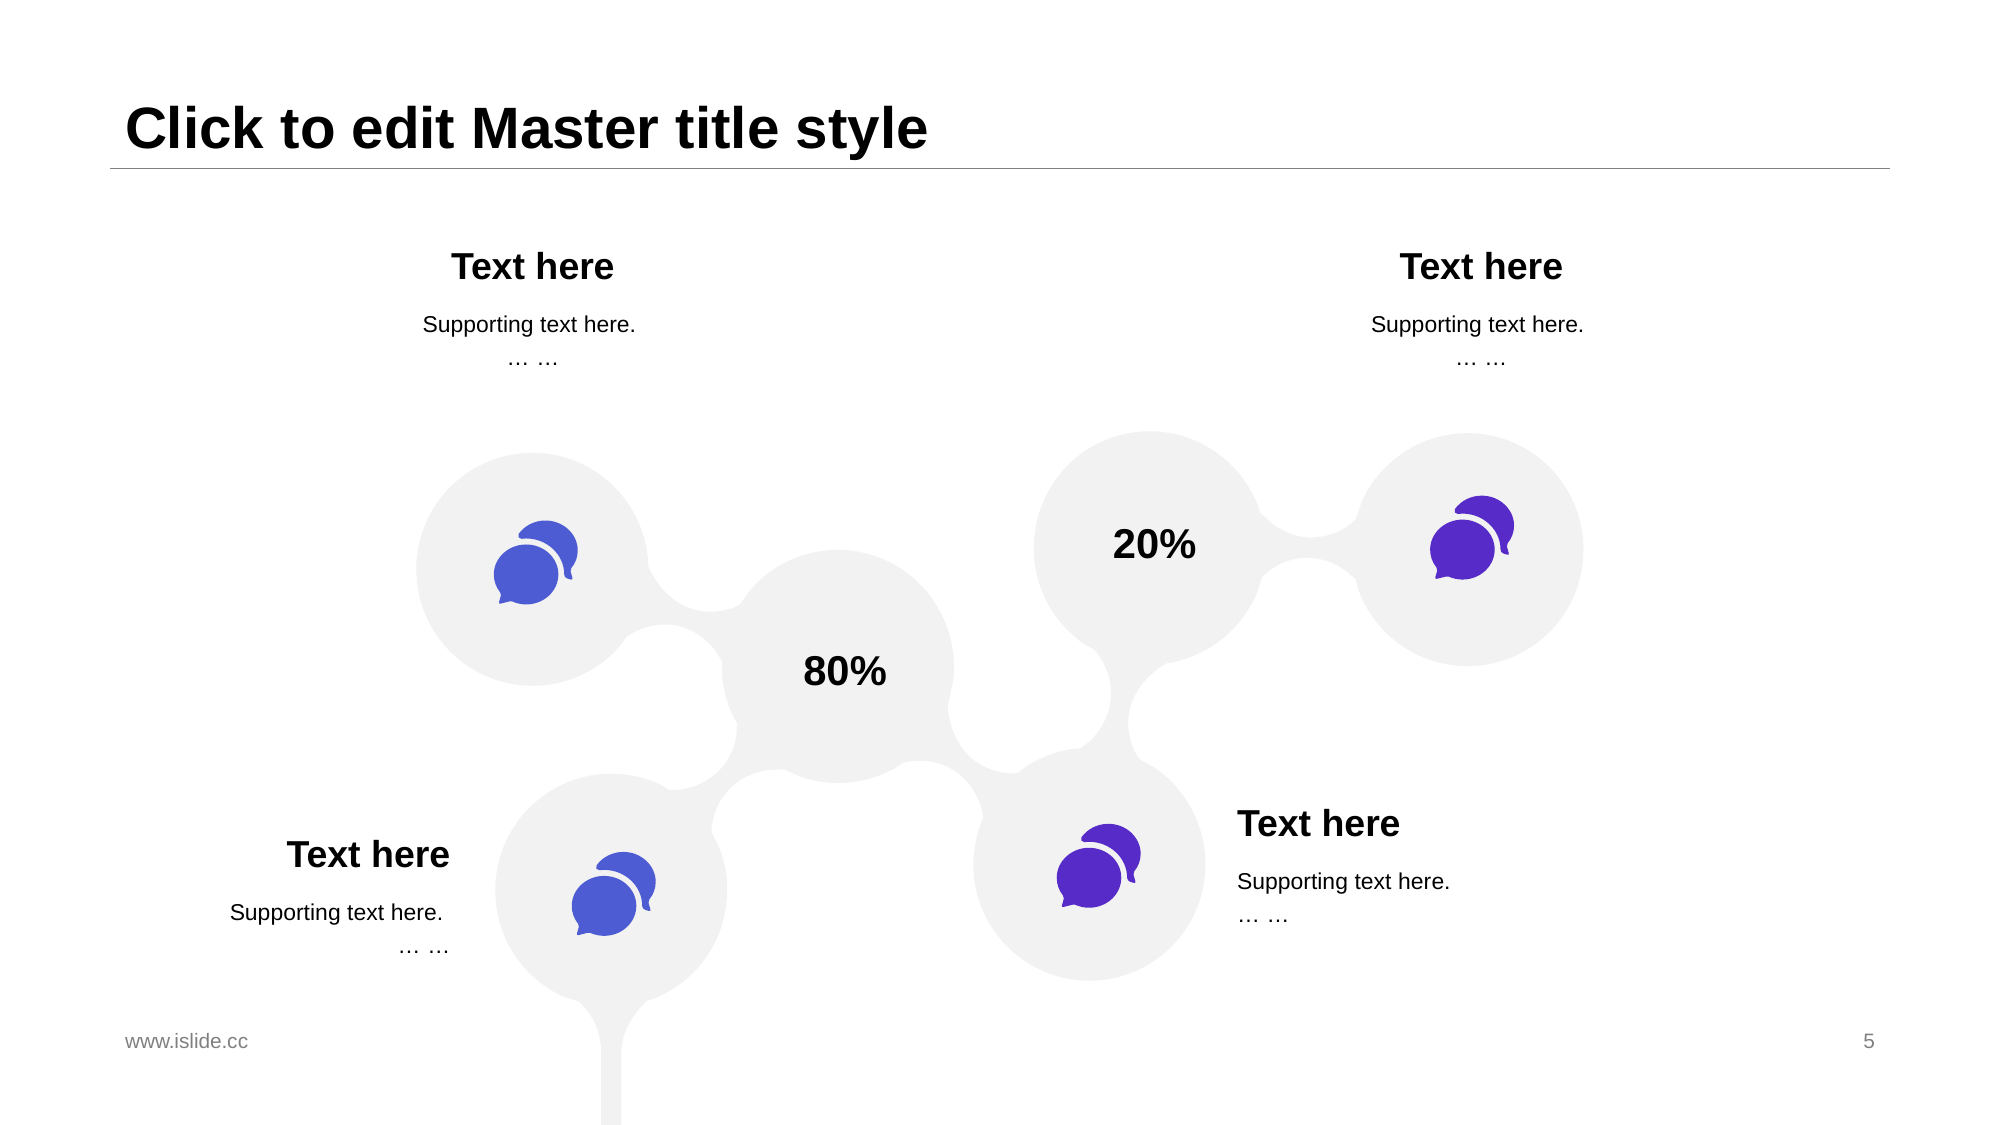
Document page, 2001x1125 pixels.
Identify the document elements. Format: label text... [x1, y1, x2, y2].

slide_number 5 [1622, 1023, 1890, 1058]
footer www.islide.cc [109, 1023, 185, 1058]
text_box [185, 231, 1622, 1125]
title Click to edit Master title style [109, 0, 1890, 169]
